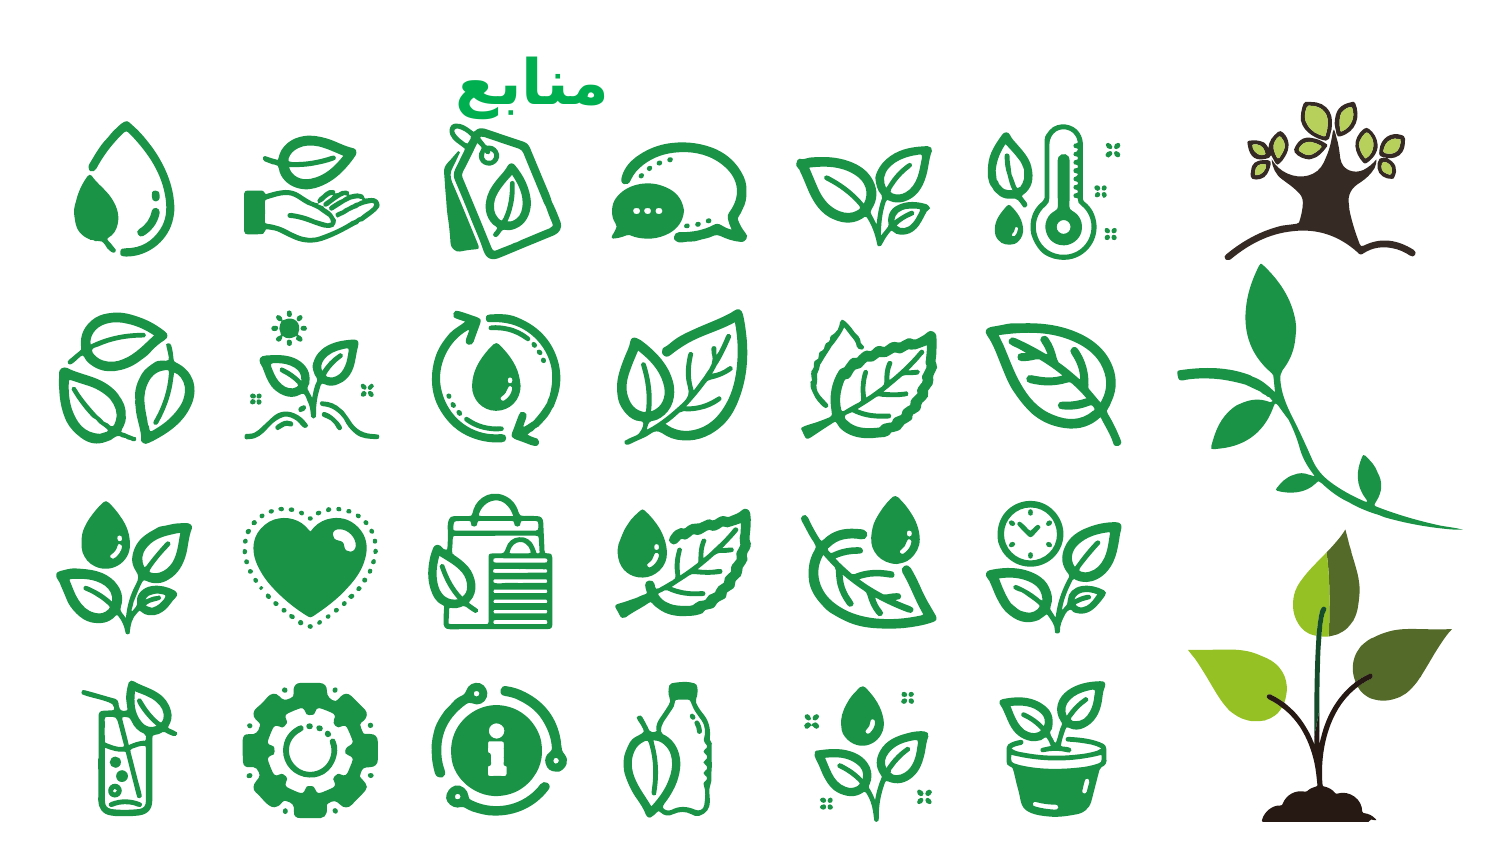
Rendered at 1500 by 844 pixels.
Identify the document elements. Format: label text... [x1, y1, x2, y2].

text_box منابع [32, 26, 625, 121]
picture [1177, 263, 1463, 823]
picture [56, 120, 1122, 823]
picture [1223, 100, 1417, 260]
